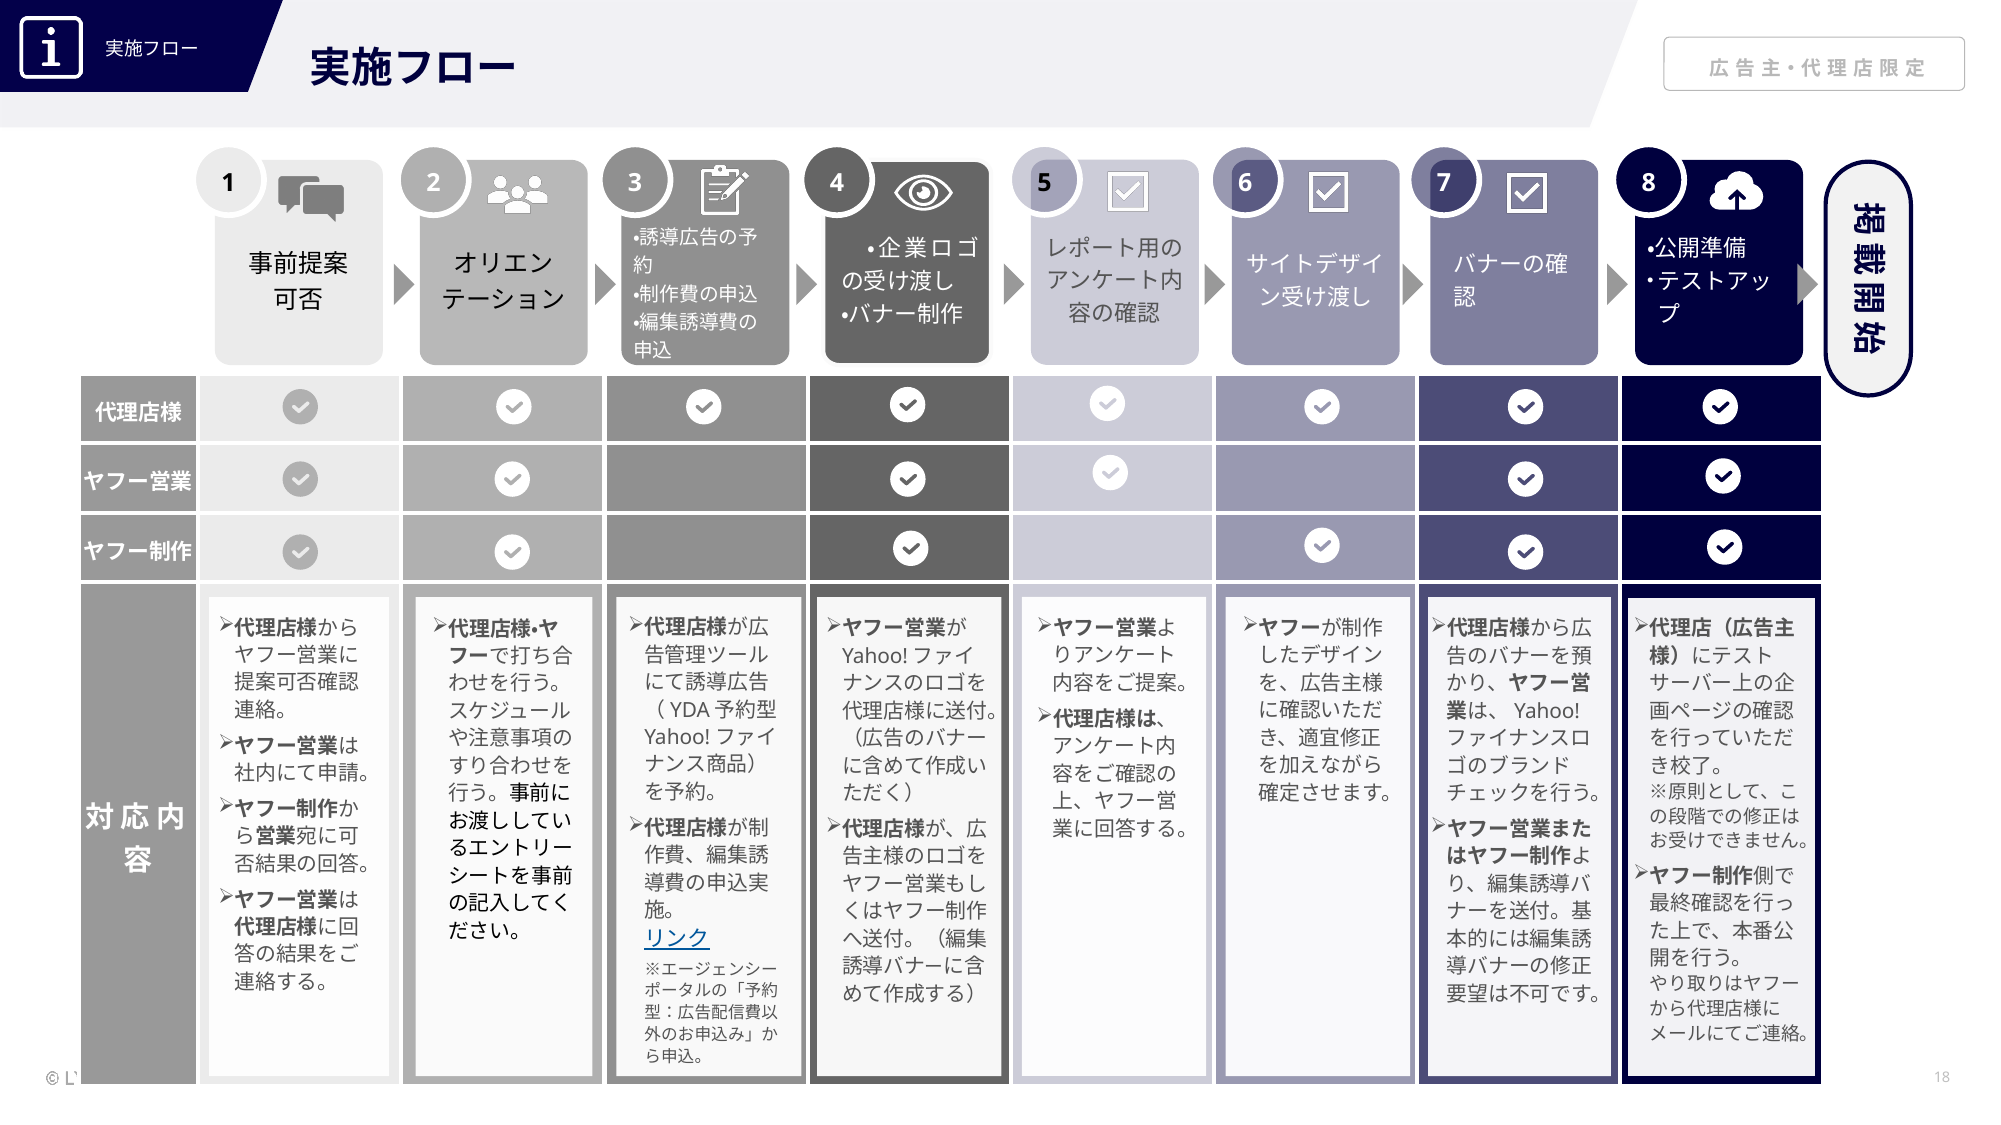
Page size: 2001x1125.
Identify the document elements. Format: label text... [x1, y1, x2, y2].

text_box 2 [397, 144, 469, 216]
picture [46, 1071, 77, 1088]
text_box [1705, 458, 1741, 494]
table_header [810, 376, 1009, 441]
text_box ・公開準備 テストアップ [1635, 159, 1804, 366]
text_box ヤフーが制作したデザインを、広告主様に確認いただき、適宜修正を加えながら確定させます。 [1227, 604, 1403, 812]
text_box [1627, 1052, 1816, 1077]
text_box [1003, 263, 1025, 305]
text_box ・誘導広告の予約 ・制作費の申込 ・編集誘導費の申込 [621, 159, 790, 366]
text_box [1709, 171, 1764, 210]
text_box [494, 534, 530, 570]
table_cell [607, 584, 806, 1084]
text_box 3 [599, 144, 671, 216]
text_box ヤフー営業がYahoo!ファイナンスのロゴを代理店様に送付。（広告のバナーに含めて作成いただく） 代理店様が、広告主様のロゴをヤフー営業もしくはヤフー制作へ送付。（編集誘導バナーに含めて作成する） [811, 605, 1004, 1013]
table_cell [1013, 584, 1212, 1084]
picture [272, 160, 350, 238]
text_box 6 [1209, 144, 1281, 216]
text_box [1797, 263, 1819, 306]
table_cell [200, 584, 399, 1084]
text_box 8 [1613, 144, 1685, 216]
text_box [1021, 596, 1207, 604]
text_box [1304, 527, 1340, 563]
text_box [817, 597, 1002, 605]
text_box 7 [1408, 144, 1480, 216]
text_box ・企業ロゴの受け渡し ・バナー制作 [823, 159, 992, 366]
text_box [1707, 529, 1743, 565]
table_cell [1622, 584, 1821, 1084]
text_box [796, 263, 818, 306]
text_box [616, 597, 802, 1077]
table_header [1622, 376, 1821, 441]
table_header [1013, 376, 1212, 441]
list 実施フロー [309, 41, 1645, 97]
table_cell [1216, 584, 1415, 1084]
text_box [686, 389, 722, 425]
text_box 代理店（広告主様）にテストサーバー上の企画ページの確認を行っていただき校了。 ※原則として、この段階での修正はお受けできません。 ヤフー制作側で最終確認を行った上で、本番公開を行う。 やり取りはヤフーから代理店様にメールにてご連絡。 [1618, 605, 1817, 1052]
table_cell ヤフー営業 [81, 445, 196, 511]
table_cell [1419, 515, 1618, 580]
text_box [890, 461, 926, 497]
table_cell [810, 515, 1009, 580]
text_box [496, 389, 532, 425]
table_header [607, 376, 806, 441]
picture [692, 160, 752, 220]
text_box [1021, 848, 1207, 1076]
text_box [1507, 461, 1544, 497]
table_cell [1622, 515, 1821, 580]
table_header [1419, 376, 1618, 441]
text_box [1204, 263, 1226, 306]
text_box [1402, 263, 1424, 306]
picture [1491, 157, 1563, 229]
table_cell [1419, 445, 1618, 511]
table_cell [1622, 445, 1821, 511]
table_header [1216, 376, 1415, 441]
text_box [282, 461, 318, 497]
text_box [893, 530, 929, 566]
text_box [1507, 389, 1544, 425]
text_box [393, 263, 415, 306]
table_cell [607, 515, 806, 580]
text_box [1225, 597, 1411, 1077]
table_cell [810, 584, 1009, 1084]
text_box [1092, 454, 1128, 491]
text_box オリエンテーション [419, 159, 588, 366]
text_box [282, 389, 318, 425]
table_cell [1216, 515, 1415, 580]
picture [1092, 155, 1164, 227]
text_box 4 [801, 144, 873, 216]
text_box 事前提案 可否 [214, 159, 383, 366]
text_box 代理店様からヤフー営業に提案可否確認連絡。 ヤフー営業は社内にて申請。 ヤフー制作から営業宛に可否結果の回答。 ヤフー営業は代理店様に回答の結果をご連絡する。 [203, 604, 387, 1001]
text_box 代理店様から広告のバナーを預かり、ヤフー営業は、Yahoo!ファイナンスロゴのブランドチェックを行う。 ヤフー営業またはヤフー制作より、編集誘導バナーを送付。基本的には編集誘導バナーの修正要望は不可です。 [1415, 605, 1612, 1013]
table_cell [200, 515, 399, 580]
text_box [1607, 263, 1628, 306]
table_cell [1013, 515, 1212, 580]
picture [1293, 156, 1364, 228]
text_box [817, 1013, 1002, 1077]
table_cell [403, 515, 602, 580]
text_box サイトデザイン受け渡し [1231, 159, 1400, 366]
list 実施フロー [98, 12, 207, 81]
text_box 代理店様が広告管理ツールにて誘導広告（YDA予約型Yahoo!ファイナンス商品）を予約。 代理店様が制作費、編集誘導費の申込実施。 リンク ※エージェンシーポータルの「予約型：広告配信費以外のお申込み」から申込。 [613, 603, 801, 1074]
text_box [209, 597, 390, 1077]
text_box レポート用のアンケート内容の確認 [1030, 159, 1199, 365]
text_box [1428, 1013, 1611, 1077]
table_cell [1419, 584, 1618, 1084]
picture [482, 160, 552, 229]
text_box [1089, 385, 1126, 422]
text_box [1507, 534, 1544, 570]
text_box [1304, 389, 1340, 425]
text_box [894, 174, 954, 211]
text_box [1627, 597, 1816, 605]
text_box 1 [193, 144, 265, 216]
text_box [889, 386, 926, 423]
text_box 掲載開始 [1825, 161, 1911, 396]
text_box [415, 597, 593, 1077]
text_box 5 [1009, 144, 1081, 215]
table_header 代理店様 [81, 376, 196, 441]
table_cell [1216, 445, 1415, 511]
table_cell [200, 445, 399, 511]
table_cell [810, 445, 1009, 511]
text_box [494, 461, 530, 497]
text_box ヤフー営業よりアンケート内容をご提案。 代理店様は、アンケート内容をご確認の上、ヤフー営業に回答する。 [1021, 604, 1207, 848]
table_cell [403, 584, 602, 1084]
text_box [1428, 597, 1611, 605]
text_box [595, 263, 616, 306]
text_box バナーの確認 [1430, 159, 1599, 366]
table_cell ヤフー制作 [81, 515, 196, 580]
table_cell 対応内容 [81, 584, 196, 1084]
text_box 代理店様・ヤフーで打ち合わせを行う。スケジュールや注意事項のすり合わせを行う。事前にお渡ししているエントリーシートを事前の記入してください。 [417, 605, 593, 986]
table_cell [1013, 445, 1212, 511]
table_cell [607, 445, 806, 511]
text_box [282, 534, 318, 570]
text_box [1702, 389, 1738, 425]
table_header [403, 376, 602, 441]
table_header [200, 376, 399, 441]
table_cell [403, 445, 602, 511]
picture [9, 5, 92, 87]
